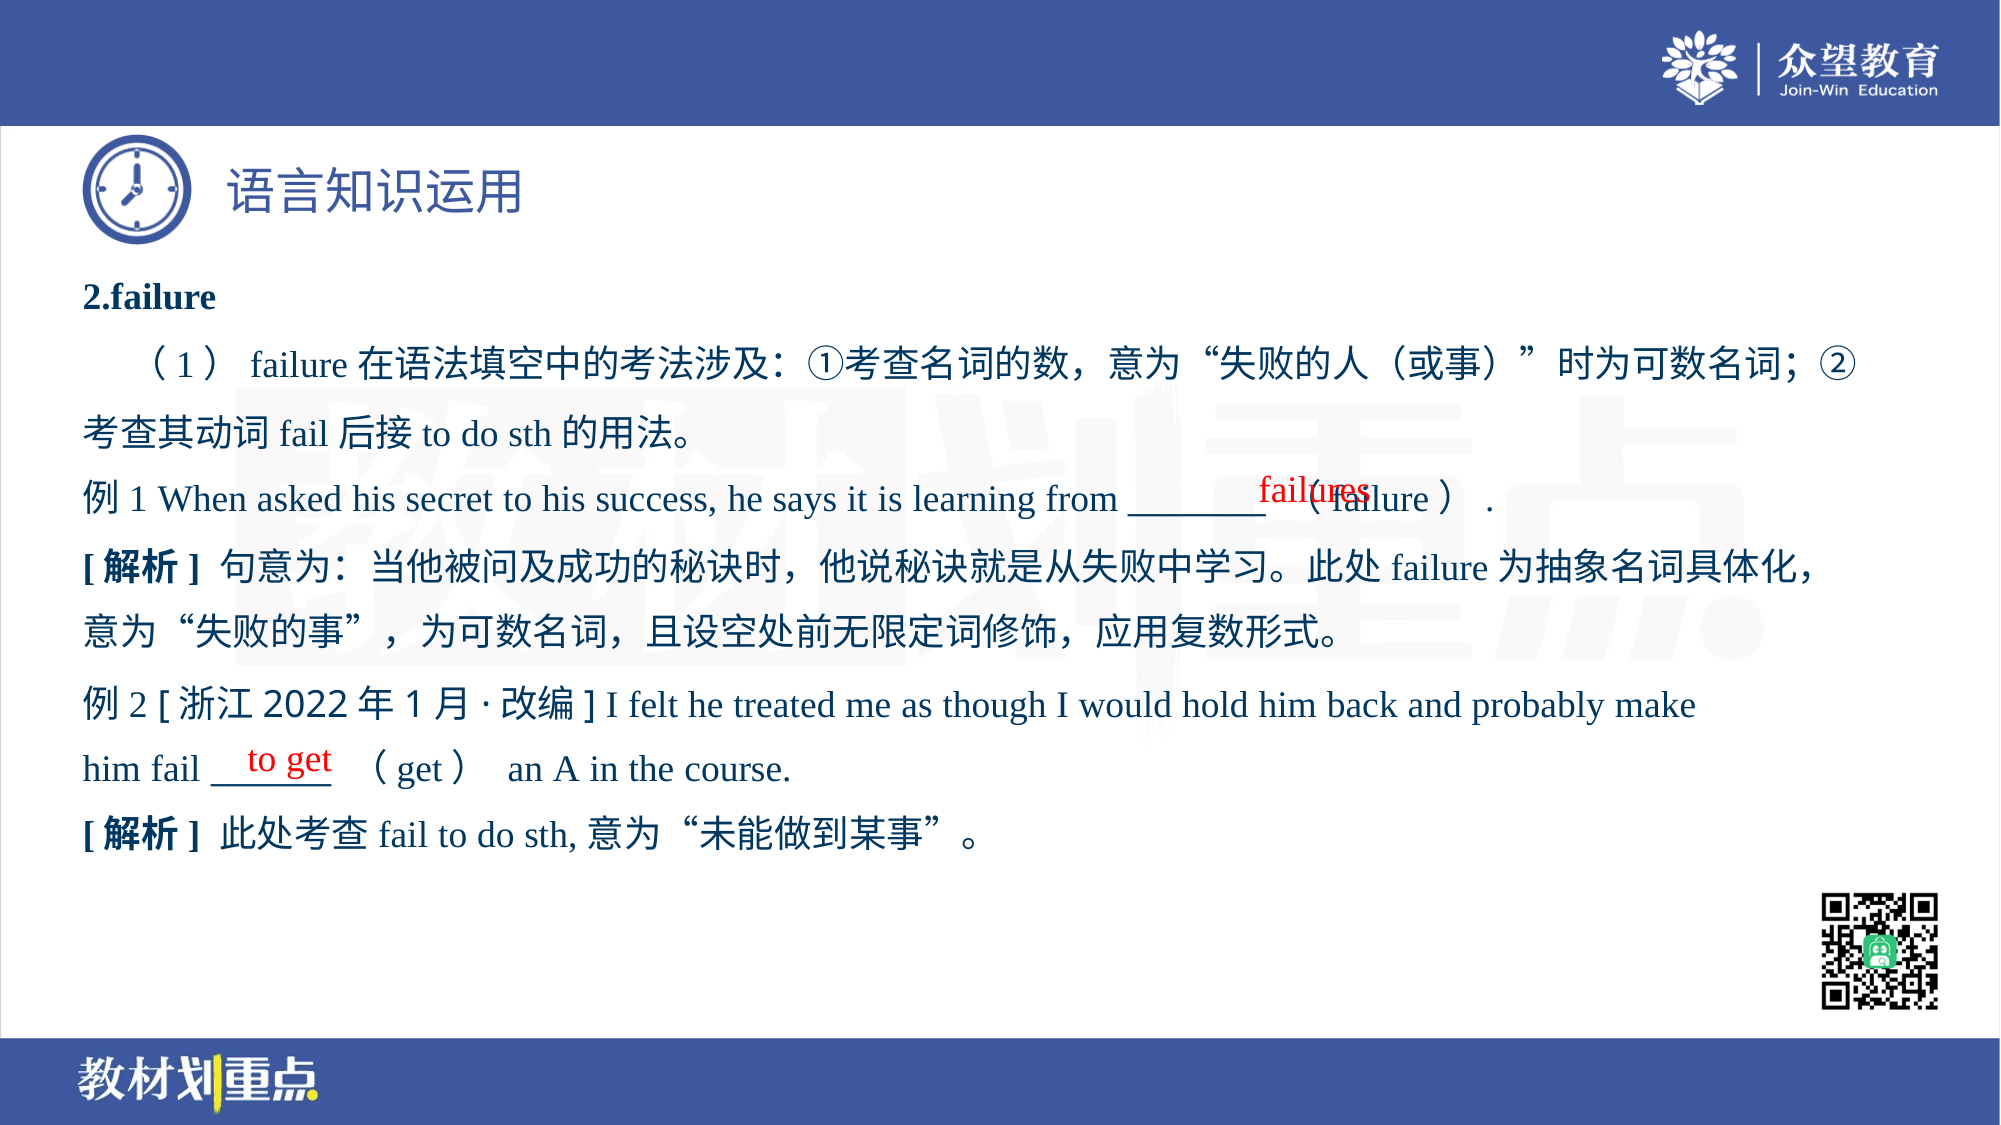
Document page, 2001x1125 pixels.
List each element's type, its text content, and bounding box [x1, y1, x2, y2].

text_box [解析] 句意为：当他被问及成功的秘诀时，他说秘诀就是从失败中学习。此处failure为抽象名词具体化， 意为“失败的事”，为可数名词，且设空处前无限定词修饰，应用复数形式。 [82, 519, 1817, 647]
picture [0, 0, 2000, 1125]
text_box 例2 [浙江2022年1月·改编] I felt he treated me as though I would hold him back and probably make him fail _______ （get） an A in the course. [82, 655, 1817, 783]
text_box to get [229, 714, 351, 772]
text_box [解析] 此处考查fail to do sth,意为“未能做到某事”。 [82, 789, 1817, 848]
text_box 2.failure （1）failure在语法填空中的考法涉及：①考查名词的数，意为“失败的人（或事）”时为可数名词；② 考查其动词fail后接to do sth的用法。 例1 When asked his secret to his success, he says it is learning from ________ （failure）. [82, 247, 1817, 512]
text_box failures [1244, 445, 1385, 504]
